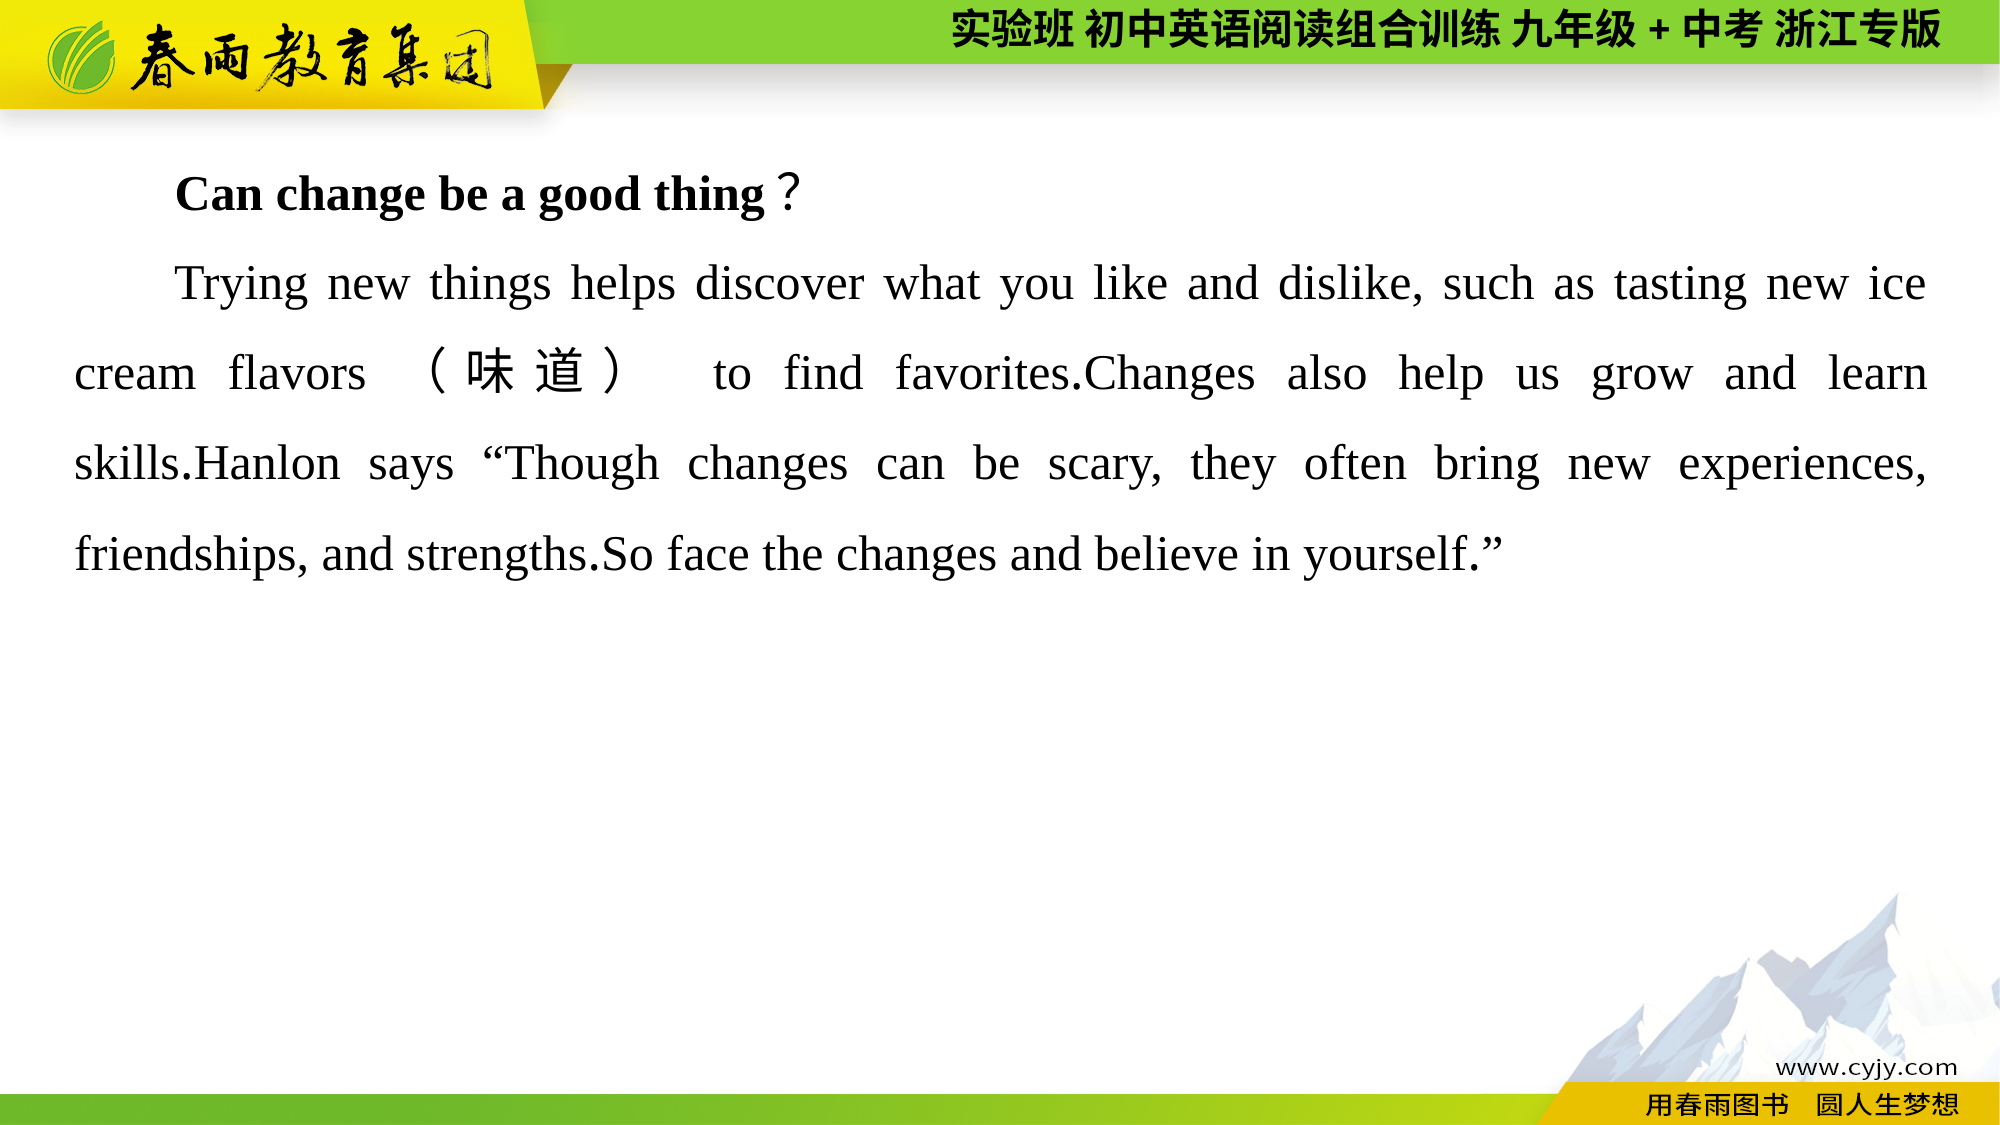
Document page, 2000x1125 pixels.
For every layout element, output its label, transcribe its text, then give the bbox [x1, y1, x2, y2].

list Can change be a good thing？ Trying new things helps discover what you like and dislike, such as tasting new ice cream flavors（味道） to find favorites.Changes also help us grow and learn skills.Hanlon says “Though changes can be scary, they often bring new experiences, friendships, and strengths.So face the changes and believe in yourself.” [59, 122, 1944, 592]
picture [0, 0, 2000, 1125]
